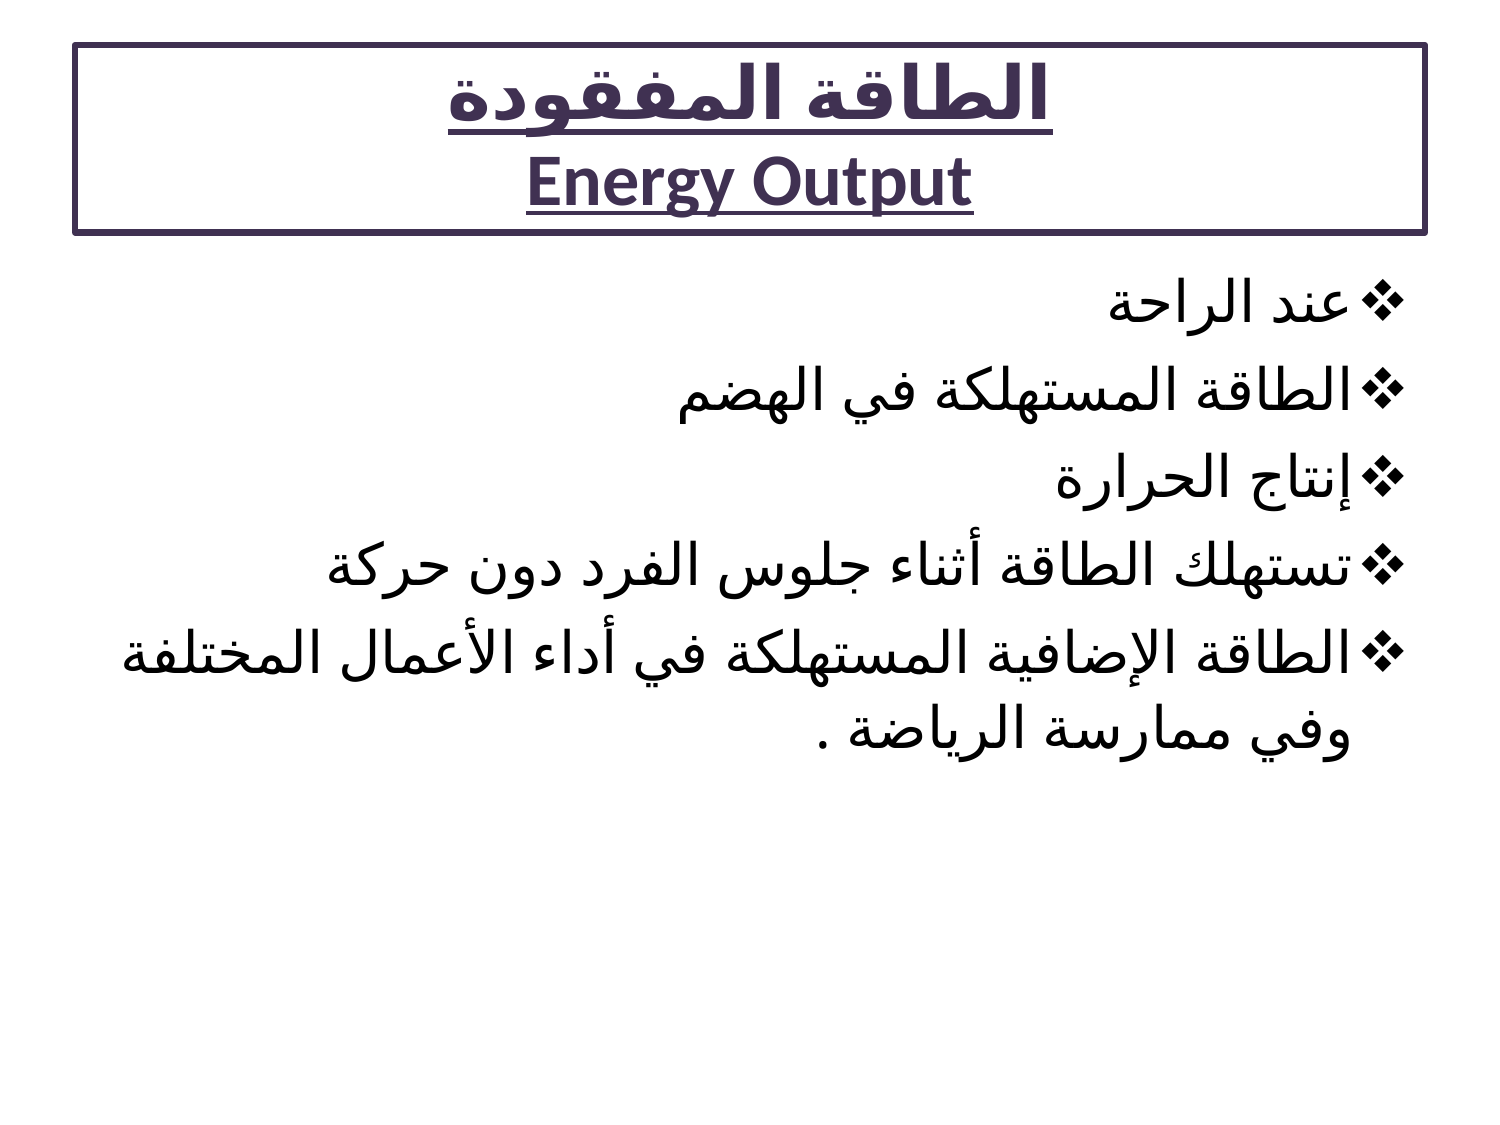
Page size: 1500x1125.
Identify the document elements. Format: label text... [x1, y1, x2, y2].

list عند الراحة الطاقة المستهلكة في الهضم إنتاج الحرارة تستهلك الطاقة أثناء جلوس الفرد دون حركة الطاقة الإضافية المستهلكة في أداء الأعمال المختلفة وفي ممارسة الرياضة . [75, 262, 1425, 1005]
title الطاقة المفقودة Energy Output [75, 45, 1425, 233]
